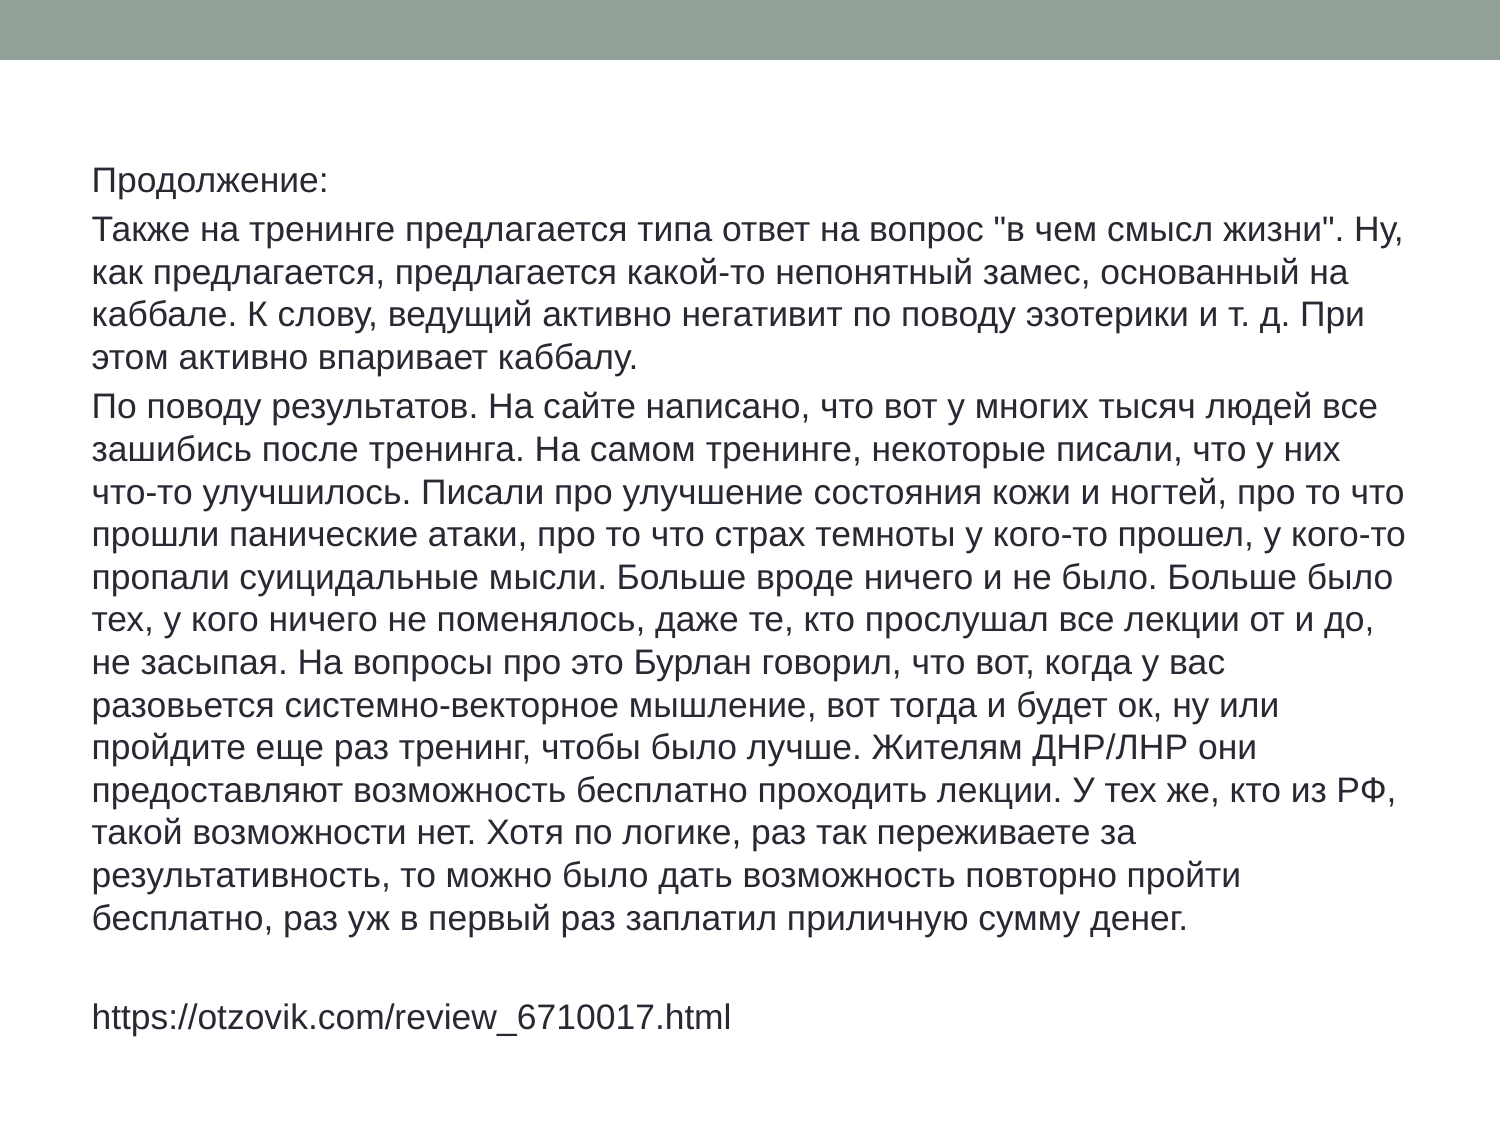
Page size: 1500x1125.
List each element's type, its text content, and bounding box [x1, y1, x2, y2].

list Продолжение: Также на тренинге предлагается типа ответ на вопрос "в чем смысл жизни". Ну, как предлагается, предлагается какой-то непонятный замес, основанный на каббале. К слову, ведущий активно негативит по поводу эзотерики и т. д. При этом активно впаривает каббалу. По поводу результатов. На сайте написано, что вот у многих тысяч людей все зашибись после тренинга. На самом тренинге, некоторые писали, что у них что-то улучшилось. Писали про улучшение состояния кожи и ногтей, про то что прошли панические атаки, про то что страх темноты у кого-то прошел, у кого-то пропали суицидальные мысли. Больше вроде ничего и не было. Больше было тех, у кого ничего не поменялось, даже те, кто прослушал все лекции от и до, не засыпая. На вопросы про это Бурлан говорил, что вот, когда у вас разовьется системно-векторное мышление, вот тогда и будет ок, ну или пройдите еще раз тренинг, чтобы было лучше. Жителям ДНР/ЛНР они предоставляют возможность бесплатно проходить лекции. У тех же, кто из РФ, такой возможности нет. Хотя по логике, раз так переживаете за результативность, то можно было дать возможность повторно пройти бесплатно, раз уж в первый раз заплатил приличную сумму денег. https://otzovik.com/review_6710017.html [76, 149, 1425, 1063]
